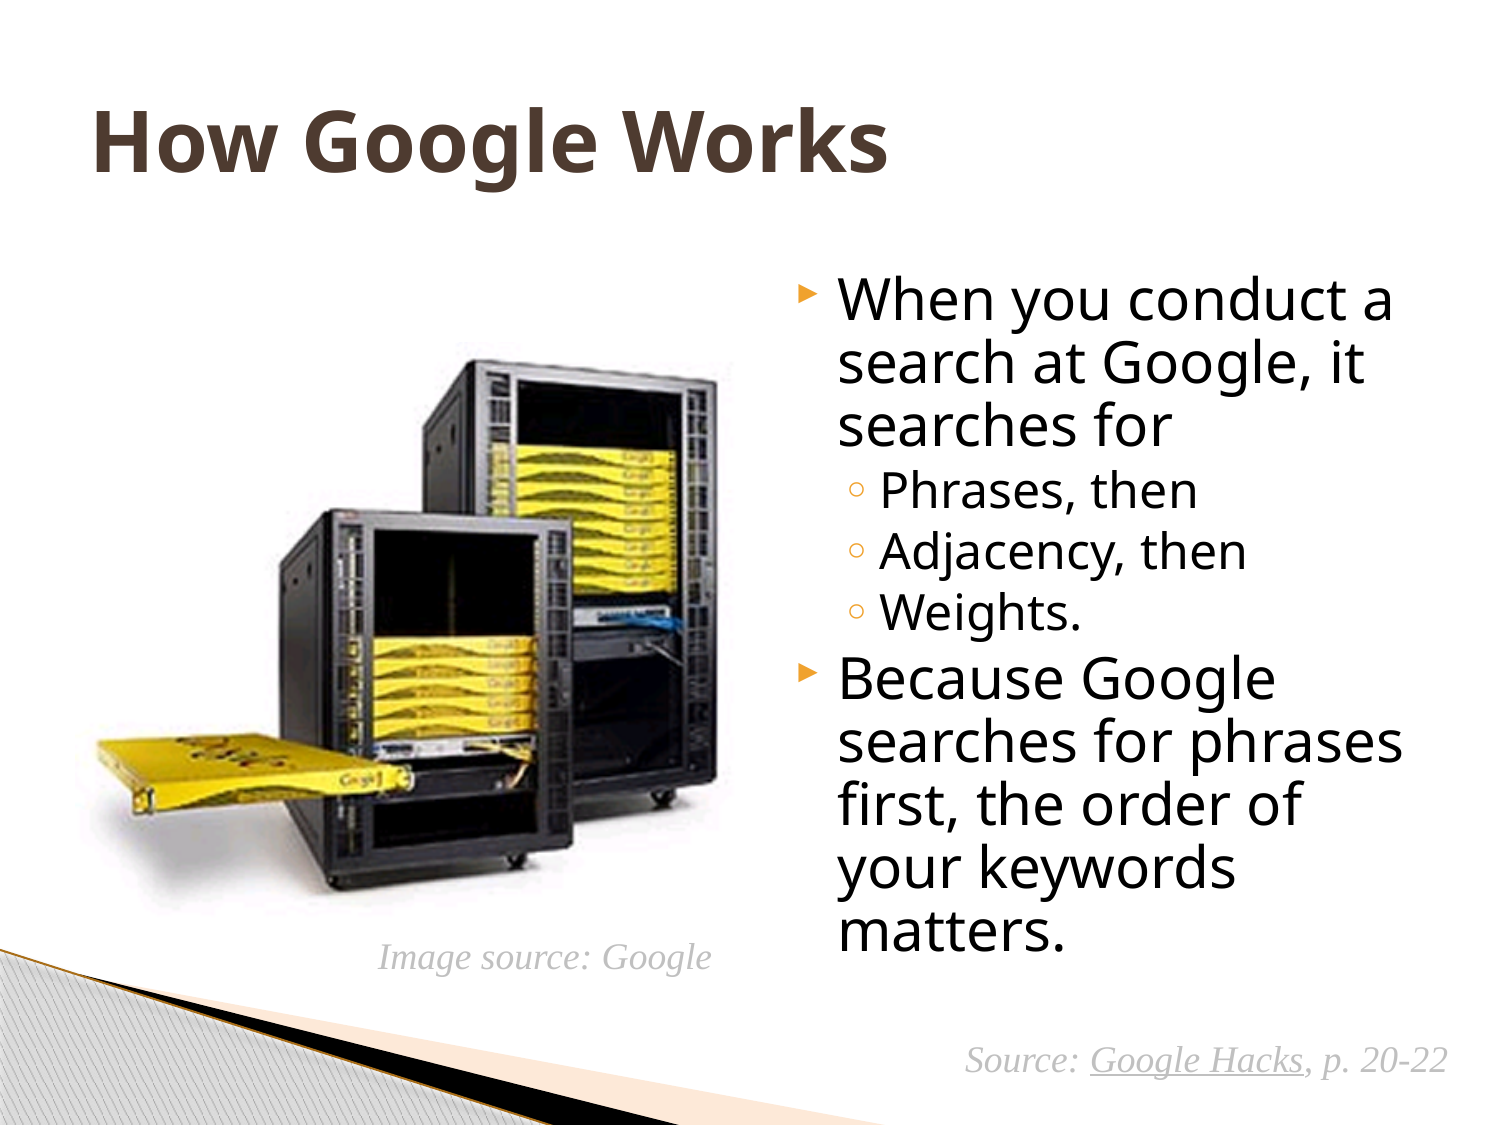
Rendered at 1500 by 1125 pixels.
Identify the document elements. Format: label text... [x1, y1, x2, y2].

text_box Source: Google Hacks, p. 20-22 [950, 1027, 1464, 1087]
text_box Image source: Google [363, 937, 728, 985]
list When you conduct a search at Google, it searches for Phrases, then Adjacency, then Weights. Because Google searches for phrases first, the order of your keywords matters. [762, 262, 1425, 1005]
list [74, 341, 738, 926]
title How Google Works [75, 45, 1425, 233]
